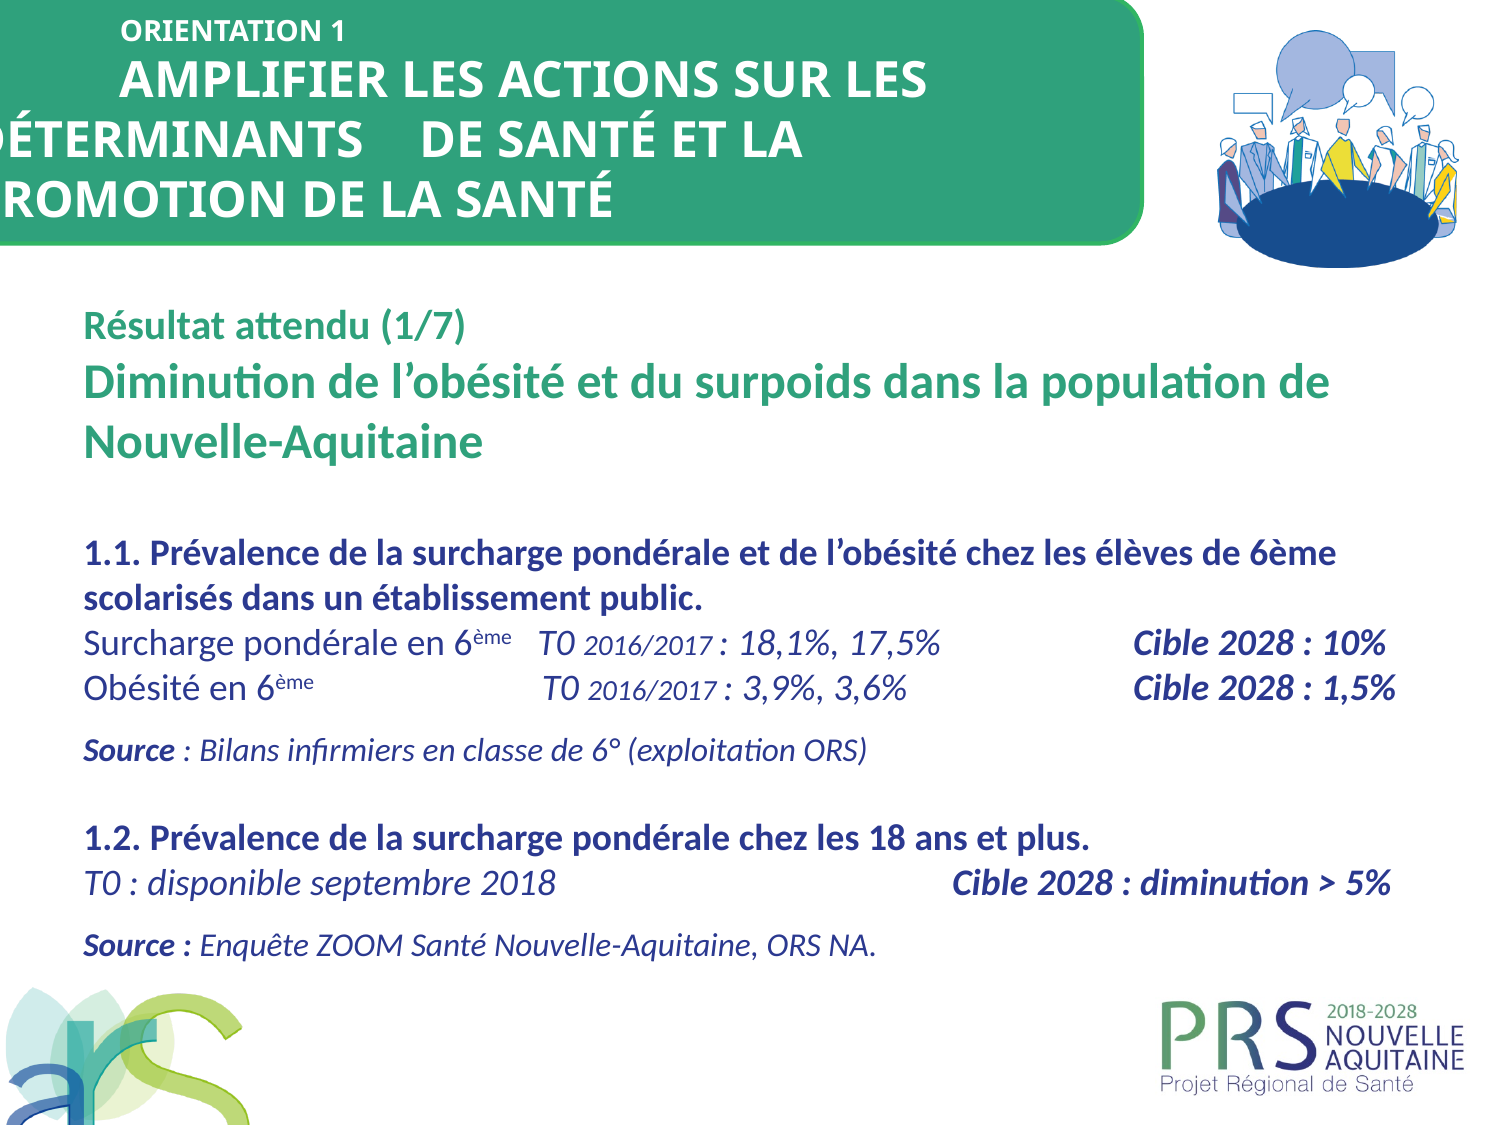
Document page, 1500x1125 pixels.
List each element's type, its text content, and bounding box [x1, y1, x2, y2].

picture [1217, 30, 1459, 255]
picture [5, 987, 250, 1125]
text_box [0, 0, 1145, 246]
text_box ORIENTATION 1 Amplifier les actions sur les déterminants de santé et la promotion de la santé [0, 25, 1113, 214]
text_box Résultat attendu (1/7) Diminution de l’obésité et du surpoids dans la population de Nouvelle-Aquitaine 1.1. Prévalence de la surcharge pondérale et de l’obésité chez les élèves de 6ème scolarisés dans un établissement public. Surcharge pondérale en 6ème T0 2016/2017 : 18,1%, 17,5% Cible 2028 : 10% Obésité en 6ème T0 2016/2017 : 3,9%, 3,6% Cible 2028 : 1,5% Source : Bilans infirmiers en classe de 6° (exploitation ORS) 1.2. Prévalence de la surcharge pondérale chez les 18 ans et plus. T0 : disponible septembre 2018 Cible 2028 : diminution > 5% Source : Enquête ZOOM Santé Nouvelle-Aquitaine, ORS NA. [68, 290, 1427, 1056]
picture [1155, 997, 1470, 1096]
text_box [64, 255, 1468, 326]
